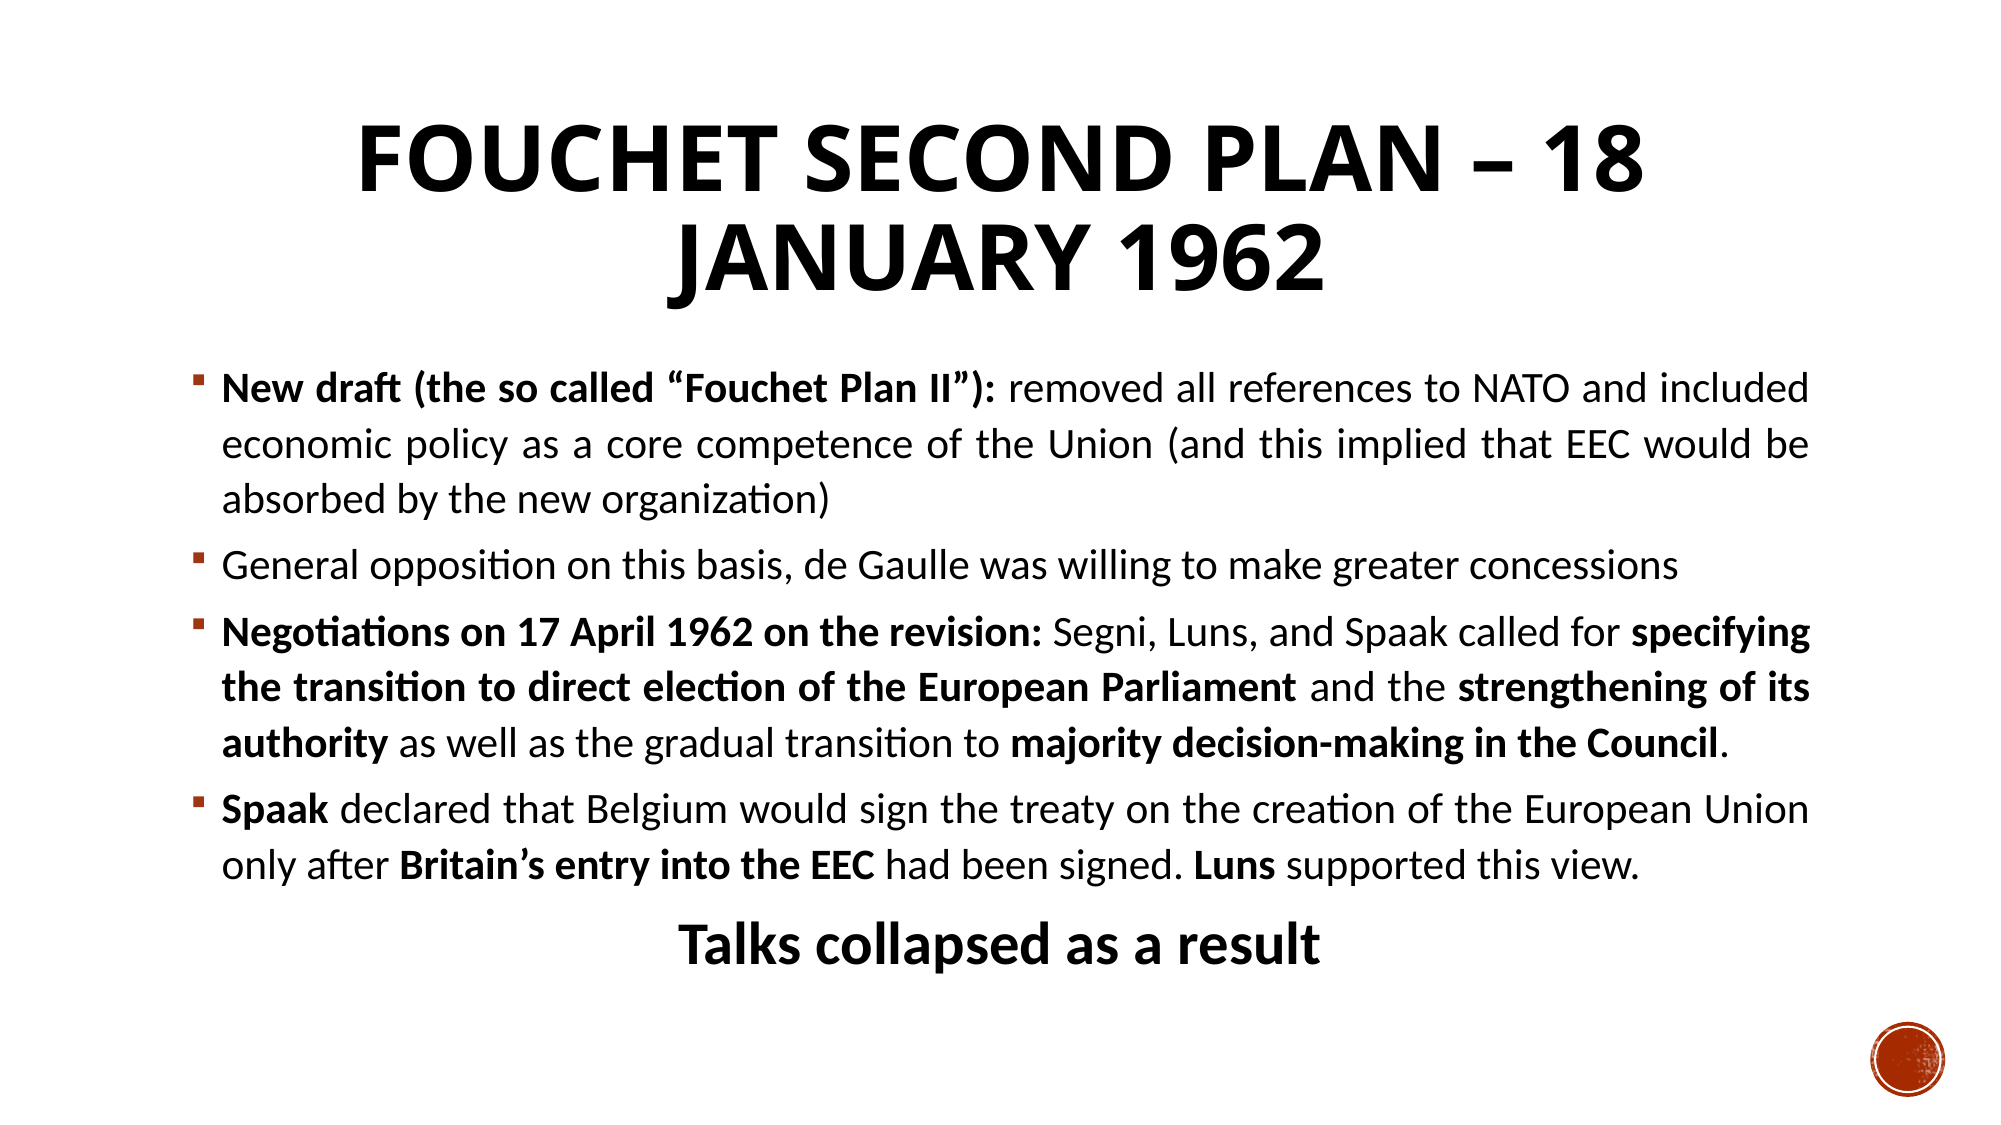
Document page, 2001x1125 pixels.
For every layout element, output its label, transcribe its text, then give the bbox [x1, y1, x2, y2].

list New draft (the so called “Fouchet Plan II”): removed all references to NATO and included economic policy as a core competence of the Union (and this implied that EEC would be absorbed by the new organization) General opposition on this basis, de Gaulle was willing to make greater concessions Negotiations on 17 April 1962 on the revision: Segni, Luns, and Spaak called for specifying the transition to direct election of the European Parliament and the strengthening of its authority as well as the gradual transition to majority decision-making in the Council. Spaak declared that Belgium would sign the treaty on the creation of the European Union only after Britain’s entry into the EEC had been signed. Luns supported this view. Talks collapsed as a result [175, 348, 1826, 1013]
title FOUCHET SECOND PLAN – 18 JANUARY 1962 [175, 79, 1826, 344]
